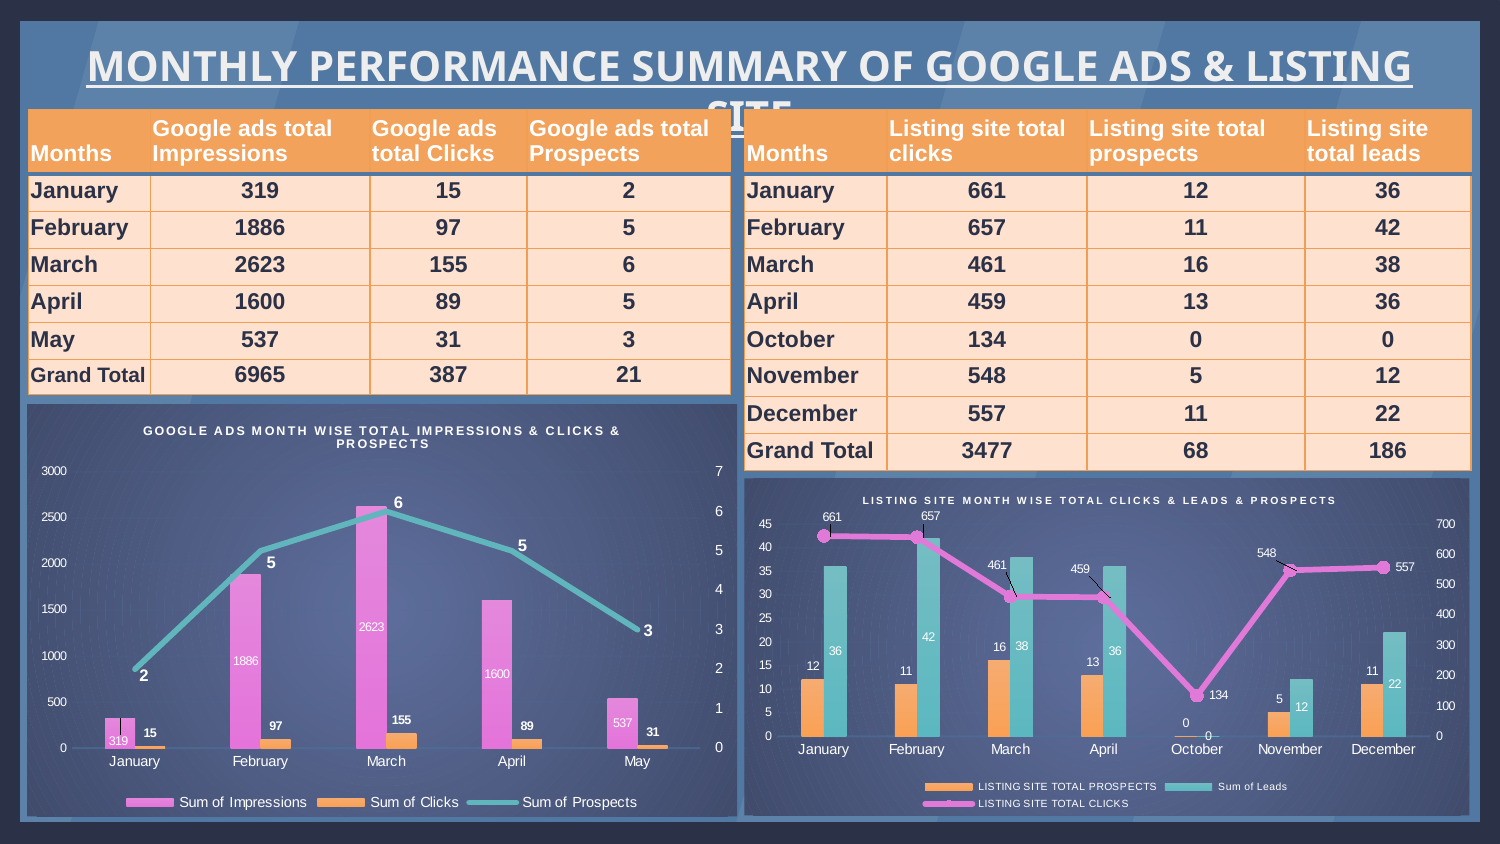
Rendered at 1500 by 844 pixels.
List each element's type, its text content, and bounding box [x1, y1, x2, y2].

table_header Google ads total Clicks [371, 110, 526, 172]
table_cell April [745, 286, 886, 322]
table_cell March [29, 249, 150, 285]
table_cell 548 [888, 360, 1086, 396]
table_cell 12 [1088, 176, 1304, 211]
table_cell February [745, 212, 886, 248]
table_cell 155 [371, 249, 526, 285]
table_cell 13 [1088, 286, 1304, 322]
table_cell 3 [528, 323, 730, 359]
table_cell 6 [528, 249, 730, 285]
table_cell 661 [888, 176, 1086, 211]
table_cell 319 [151, 176, 369, 211]
table_cell 387 [371, 360, 526, 394]
table_cell 537 [151, 323, 369, 359]
table_cell December [745, 397, 886, 433]
table_cell Grand Total [29, 360, 150, 394]
table_cell 16 [1088, 249, 1304, 285]
table_header Months [29, 110, 150, 172]
table_cell May [29, 323, 150, 359]
chart [744, 478, 1470, 816]
table_cell 0 [1306, 323, 1470, 359]
title MONTHLY PERFORMANCE SUMMARY OF GOOGLE ADS & LISTING SITE [27, 24, 1472, 106]
table_cell 68 [1088, 434, 1304, 470]
table_header Google ads total Impressions [151, 110, 369, 172]
table_cell February [29, 212, 150, 248]
table_cell 3477 [888, 434, 1086, 470]
table_cell November [745, 360, 886, 396]
table_cell 6965 [151, 360, 369, 394]
chart [26, 403, 738, 817]
table_cell 38 [1306, 249, 1470, 285]
table_header Google ads total Prospects [528, 110, 730, 172]
table_cell 36 [1306, 176, 1470, 211]
table_cell January [745, 176, 886, 211]
table_cell 461 [888, 249, 1086, 285]
table_cell April [29, 286, 150, 322]
table_cell 1886 [151, 212, 369, 248]
table_cell 459 [888, 286, 1086, 322]
table_cell 89 [371, 286, 526, 322]
table_cell 5 [528, 286, 730, 322]
table_cell 36 [1306, 286, 1470, 322]
table_cell 11 [1088, 397, 1304, 433]
table_cell 22 [1306, 397, 1470, 433]
table_cell 31 [371, 323, 526, 359]
table_cell March [745, 249, 886, 285]
table_cell 0 [1088, 323, 1304, 359]
table_cell January [29, 176, 150, 211]
table_cell 21 [528, 360, 730, 394]
table_cell 42 [1306, 212, 1470, 248]
table_cell 1600 [151, 286, 369, 322]
table_header Listing site total clicks [888, 110, 1086, 172]
table_cell 2623 [151, 249, 369, 285]
table_cell 5 [1088, 360, 1304, 396]
table_cell 97 [371, 212, 526, 248]
table_cell October [745, 323, 886, 359]
table_cell 186 [1306, 434, 1470, 470]
table_cell 134 [888, 323, 1086, 359]
table_cell Grand Total [745, 434, 886, 470]
table_cell 657 [888, 212, 1086, 248]
table_cell 15 [371, 176, 526, 211]
table_cell 5 [528, 212, 730, 248]
table_cell 12 [1306, 360, 1470, 396]
table_cell 557 [888, 397, 1086, 433]
table_cell 11 [1088, 212, 1304, 248]
table_cell 2 [528, 176, 730, 211]
table_header Months [745, 110, 886, 172]
table_header Listing site total leads [1306, 110, 1470, 172]
table_header Listing site total prospects [1088, 110, 1304, 172]
